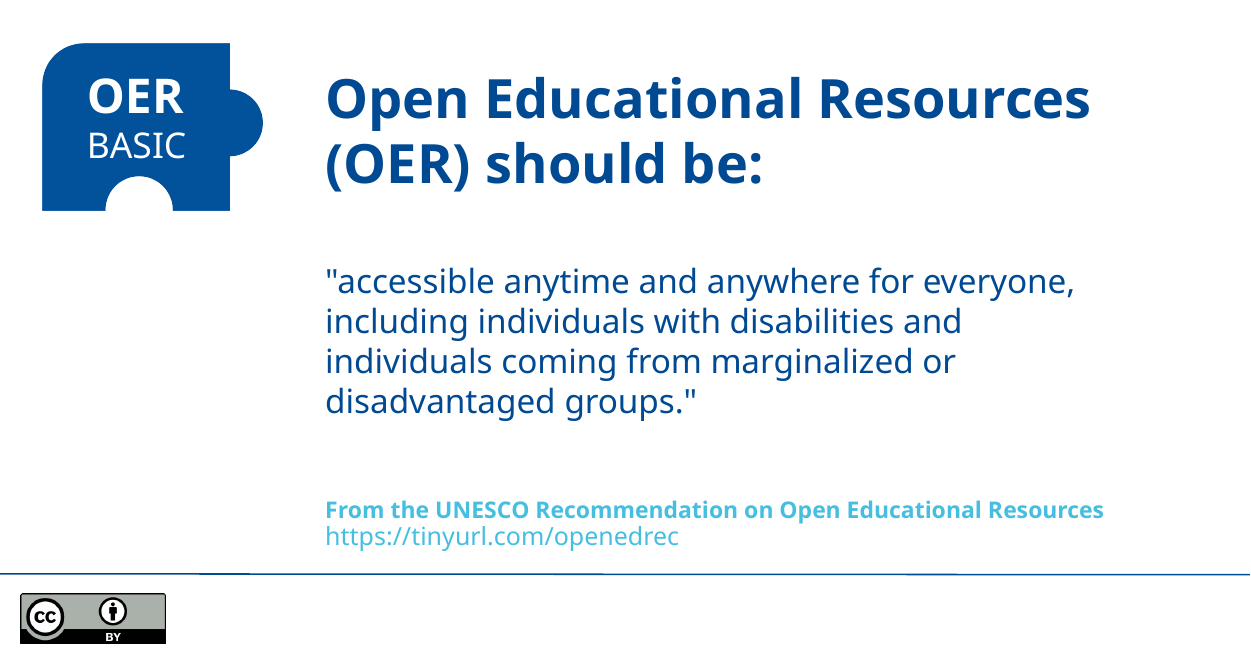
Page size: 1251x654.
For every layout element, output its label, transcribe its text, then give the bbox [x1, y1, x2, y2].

text_box From the UNESCO Recommendation on Open Educational Resources [312, 482, 1250, 535]
picture [20, 592, 166, 645]
text_box [0, 582, 1250, 654]
picture [41, 43, 263, 212]
text_box "accessible anytime and anywhere for everyone, including individuals with disabilities and individuals coming from marginalized or disadvantaged groups." [312, 247, 1129, 465]
text_box OER BASIC [266, 50, 410, 181]
text_box Open Educational Resources (OER) should be: [312, 52, 1158, 207]
text_box https://tinyurl.com/openedrec [312, 508, 765, 563]
